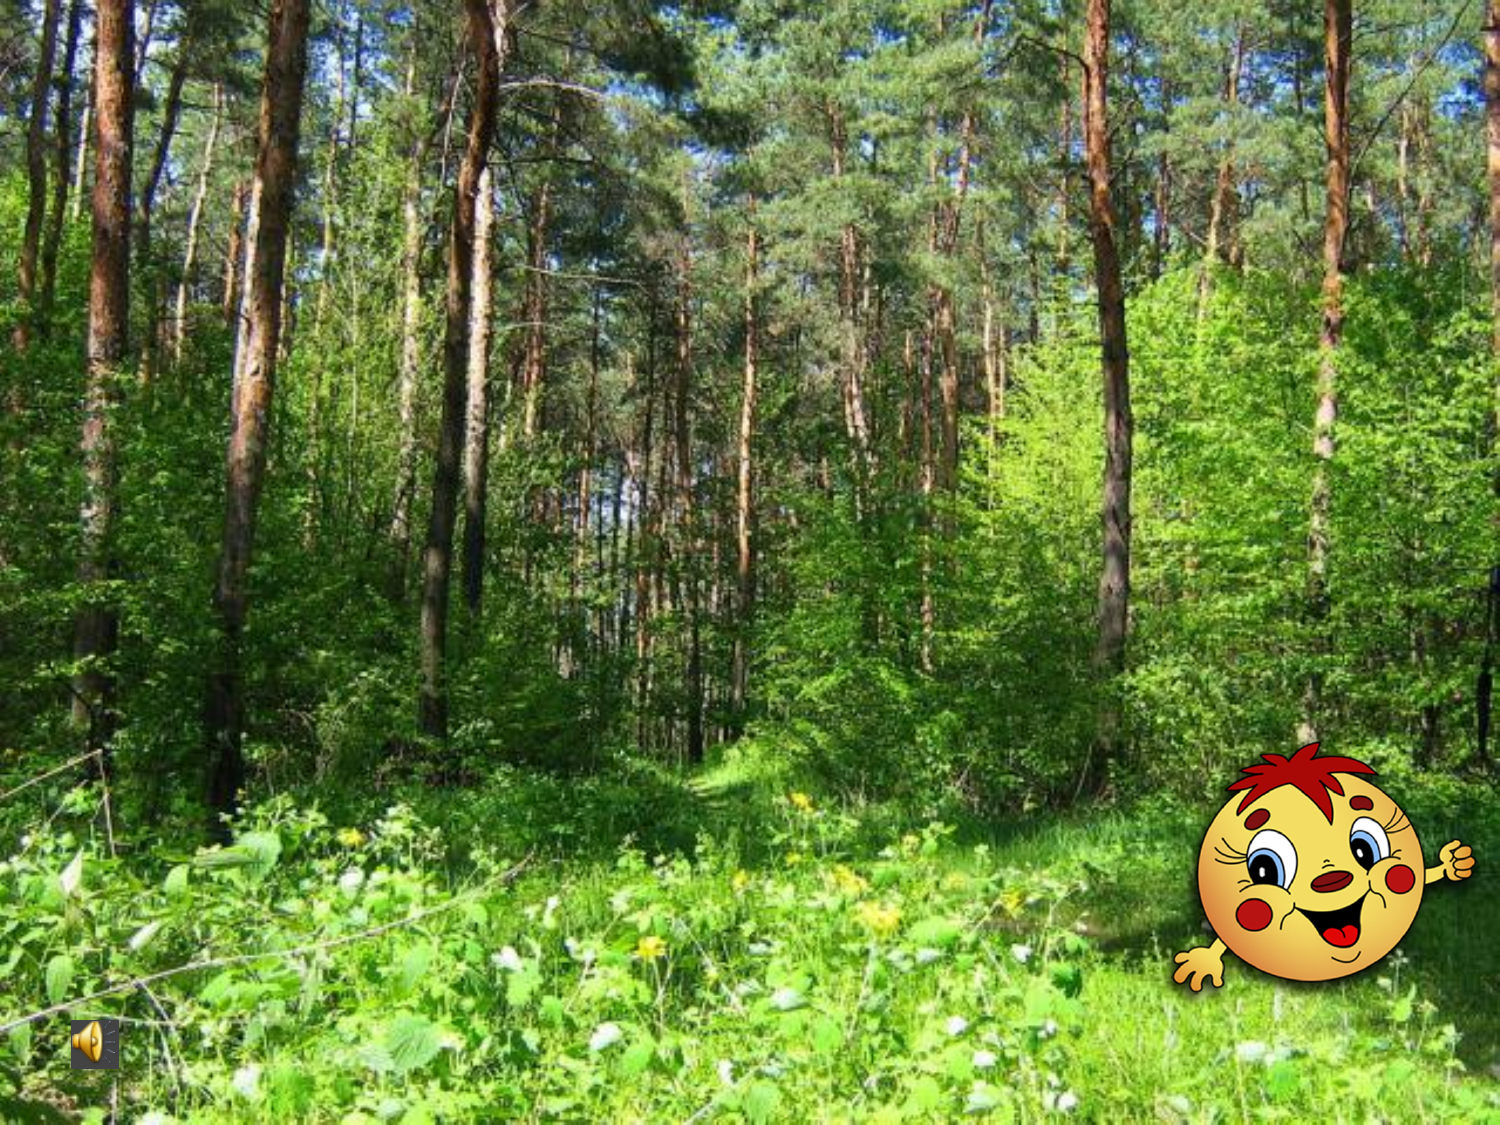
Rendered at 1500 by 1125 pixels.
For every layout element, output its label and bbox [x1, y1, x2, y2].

picture [0, 0, 1500, 1125]
list [1099, 726, 1500, 1033]
